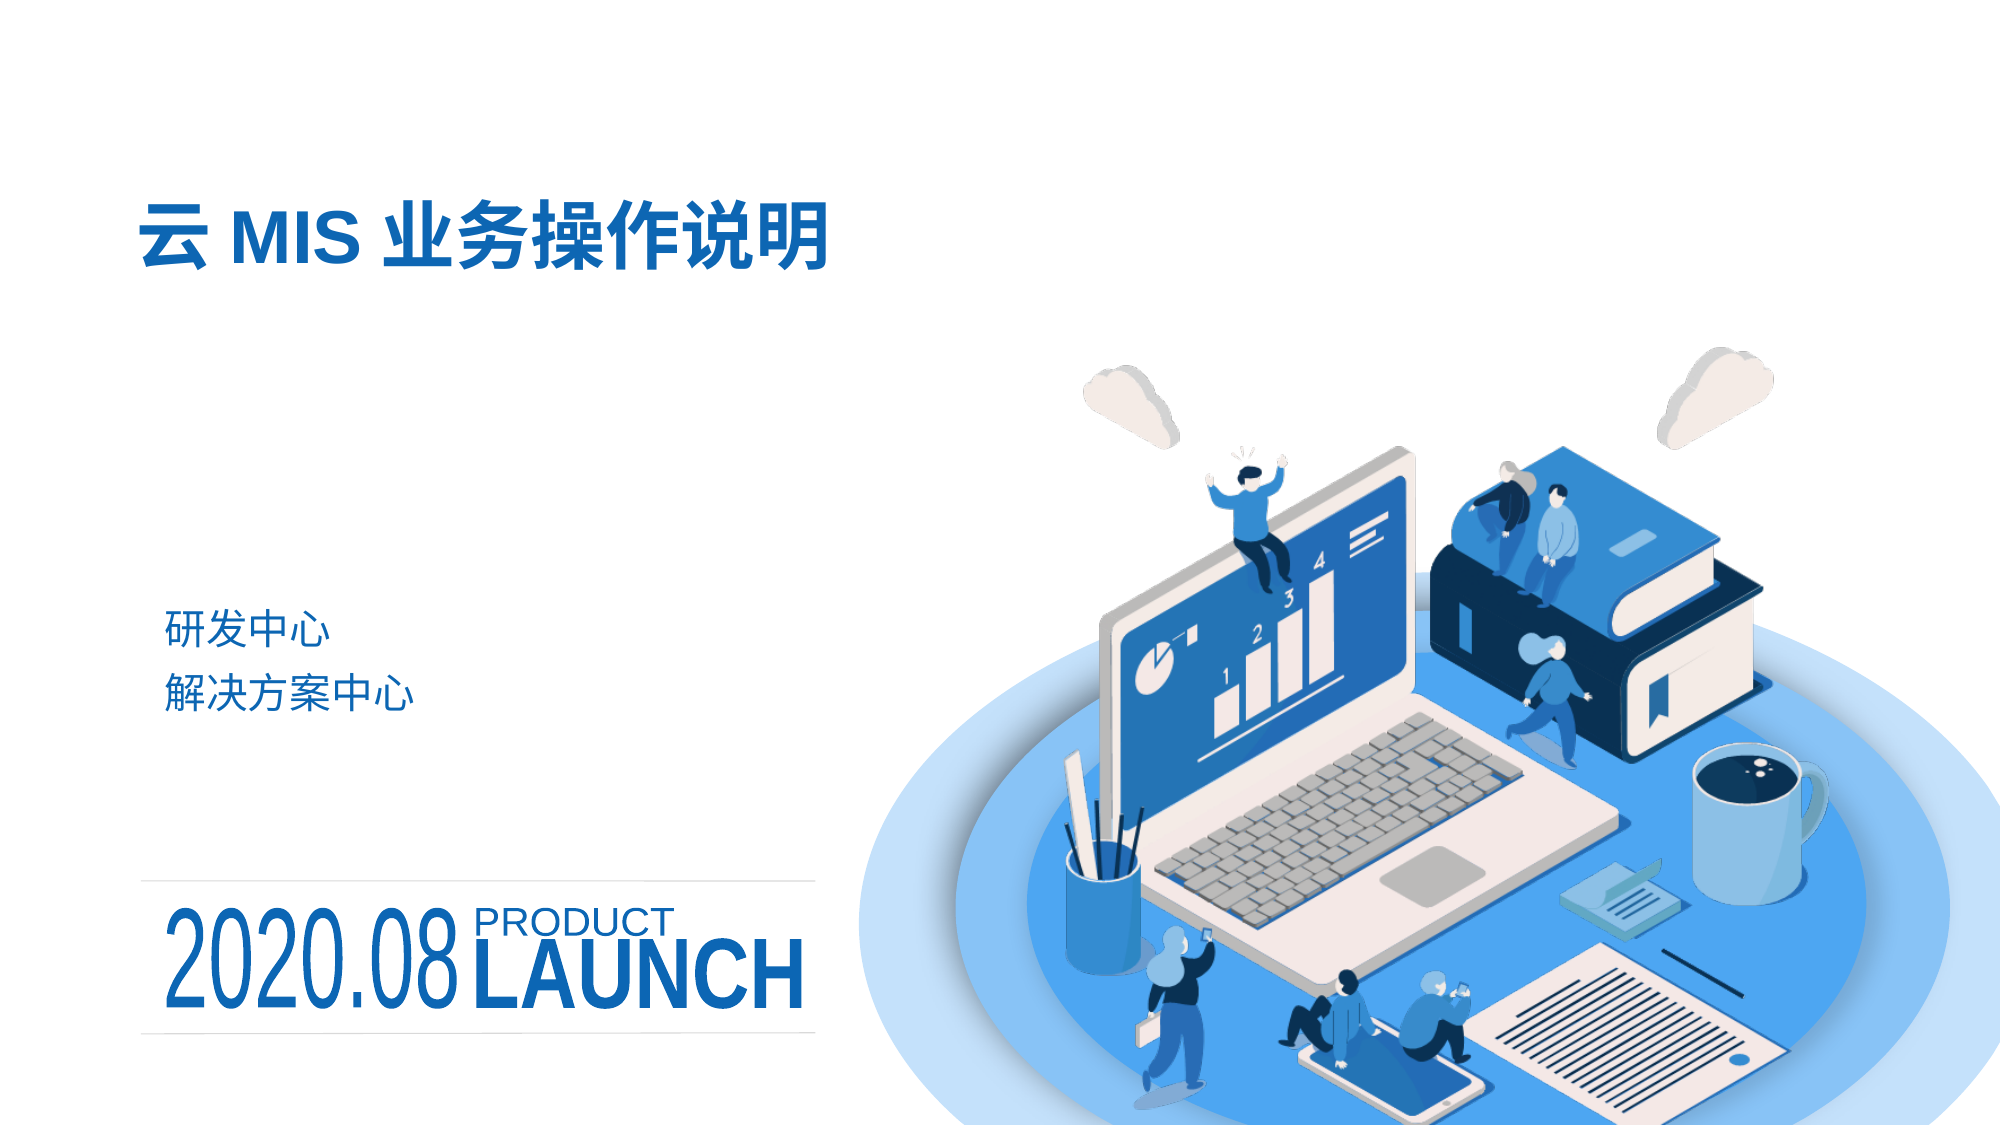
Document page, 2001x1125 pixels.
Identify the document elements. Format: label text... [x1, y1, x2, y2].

list 研发中心 [149, 606, 489, 656]
picture [1063, 346, 1830, 1125]
title 云MIS业务操作说明 [121, 146, 1300, 333]
list 解决方案中心 [149, 671, 489, 720]
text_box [140, 880, 816, 1034]
